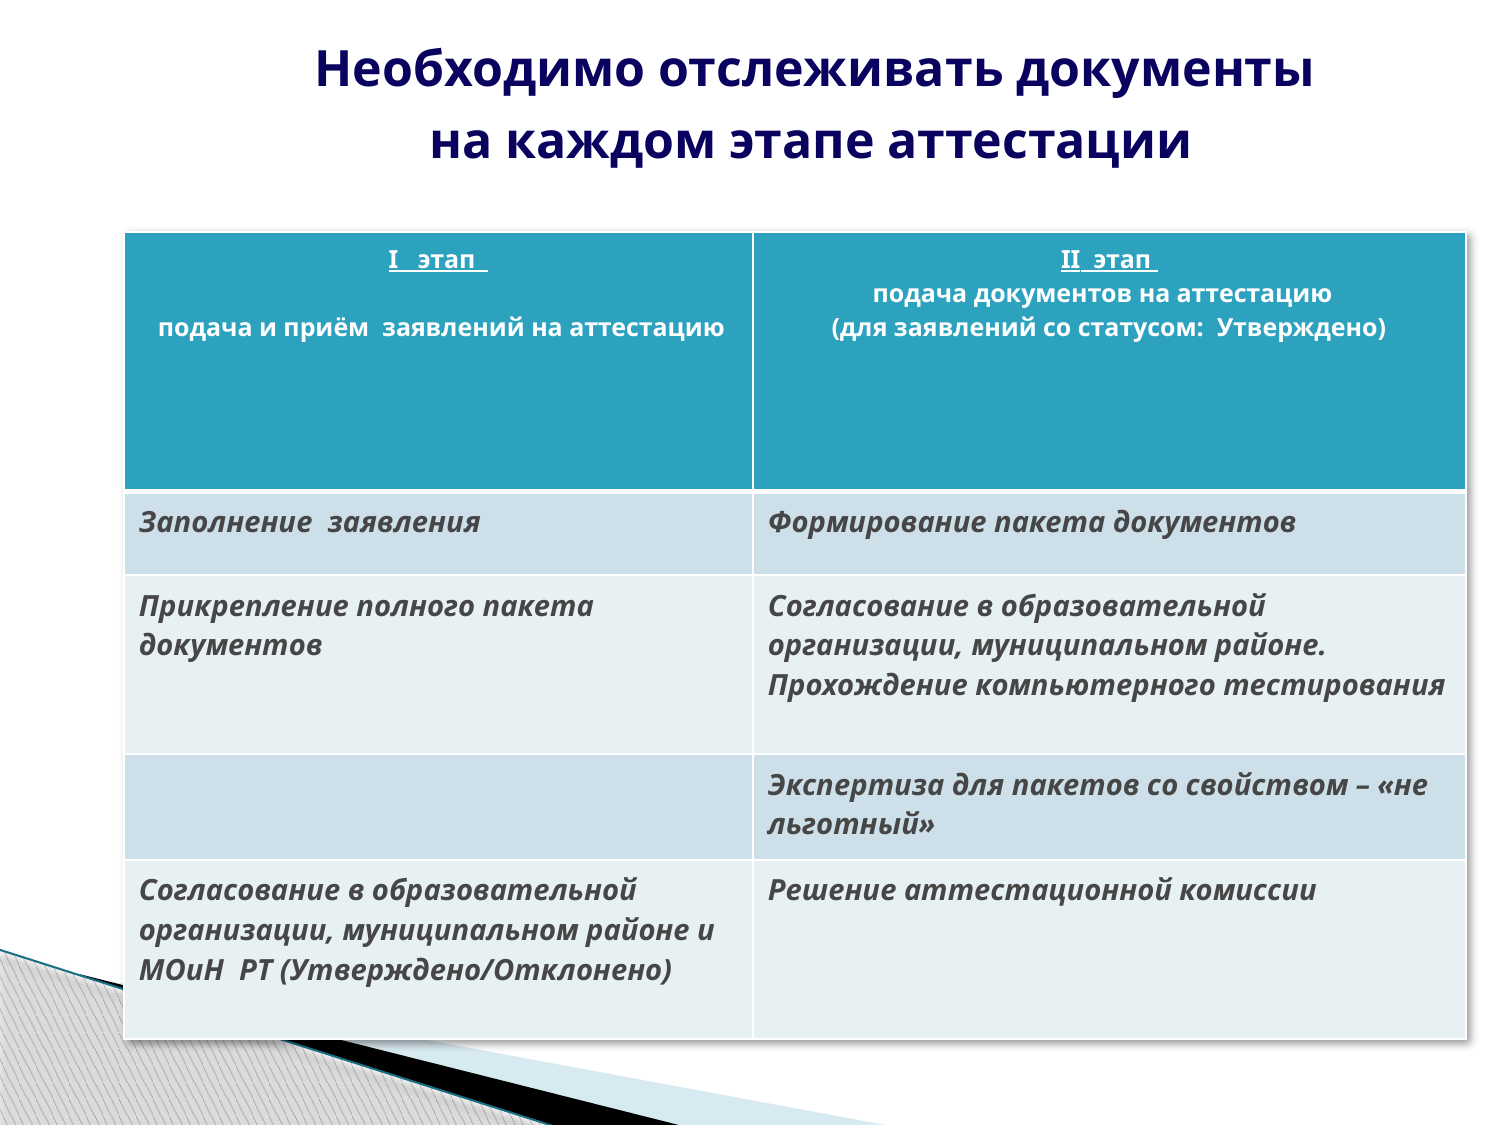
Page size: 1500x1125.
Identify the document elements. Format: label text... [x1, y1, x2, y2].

table_header II этап подача документов на аттестацию (для заявлений со статусом: Утверждено) [754, 233, 1465, 489]
text_box Необходимо отслеживать документы на каждом этапе аттестации [239, 0, 1370, 176]
table_cell Экспертиза для пакетов со свойством – «не льготный» [754, 755, 1465, 859]
table_cell Формирование пакета документов [754, 494, 1465, 574]
table_cell Согласование в образовательной организации, муниципальном районе и МОиН РТ (Утверждено/Отклонено) [125, 861, 752, 1038]
table_cell Заполнение заявления [125, 494, 752, 574]
table_cell [125, 755, 752, 859]
table_header I этап подача и приём заявлений на аттестацию [125, 233, 752, 489]
table_cell Решение аттестационной комиссии [754, 861, 1465, 1038]
table_cell Согласование в образовательной организации, муниципальном районе. Прохождение компьютерного тестирования [754, 576, 1465, 753]
table_cell Прикрепление полного пакета документов [125, 576, 752, 753]
